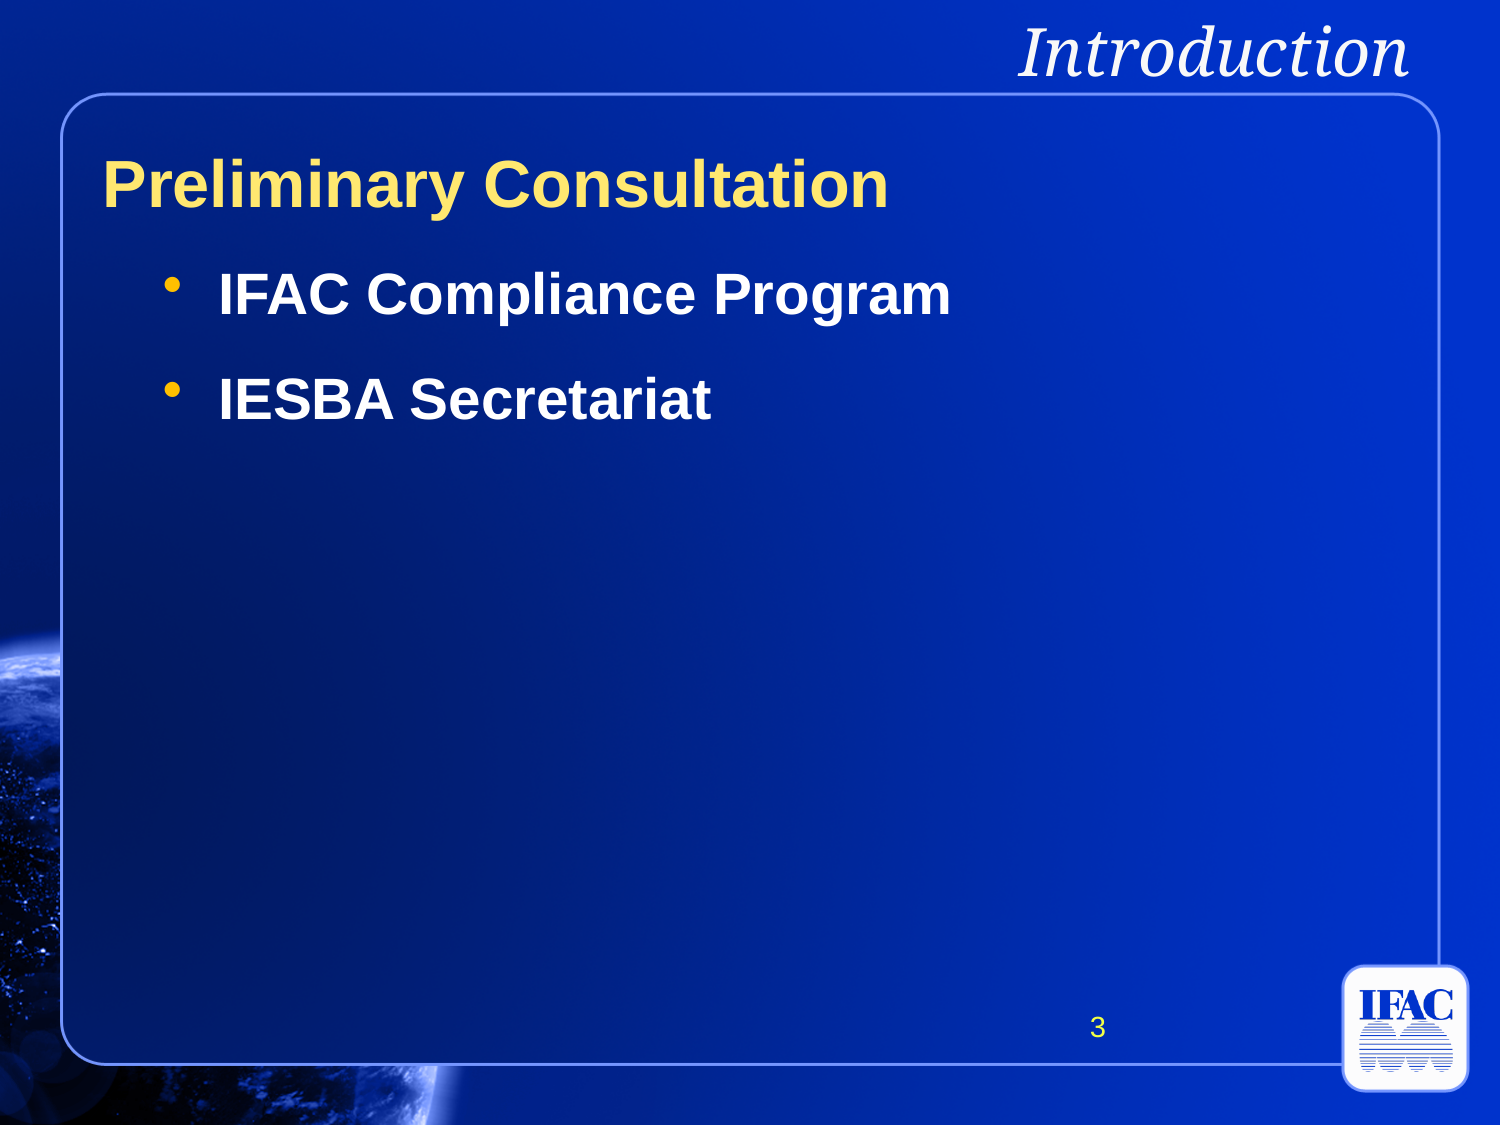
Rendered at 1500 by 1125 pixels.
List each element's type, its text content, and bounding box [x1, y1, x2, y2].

slide_number 3 [1074, 1001, 1425, 1080]
text_box Introduction [219, 0, 1426, 100]
list Preliminary Consultation IFAC Compliance Program IESBA Secretariat [87, 133, 1363, 961]
picture [0, 0, 1500, 1125]
